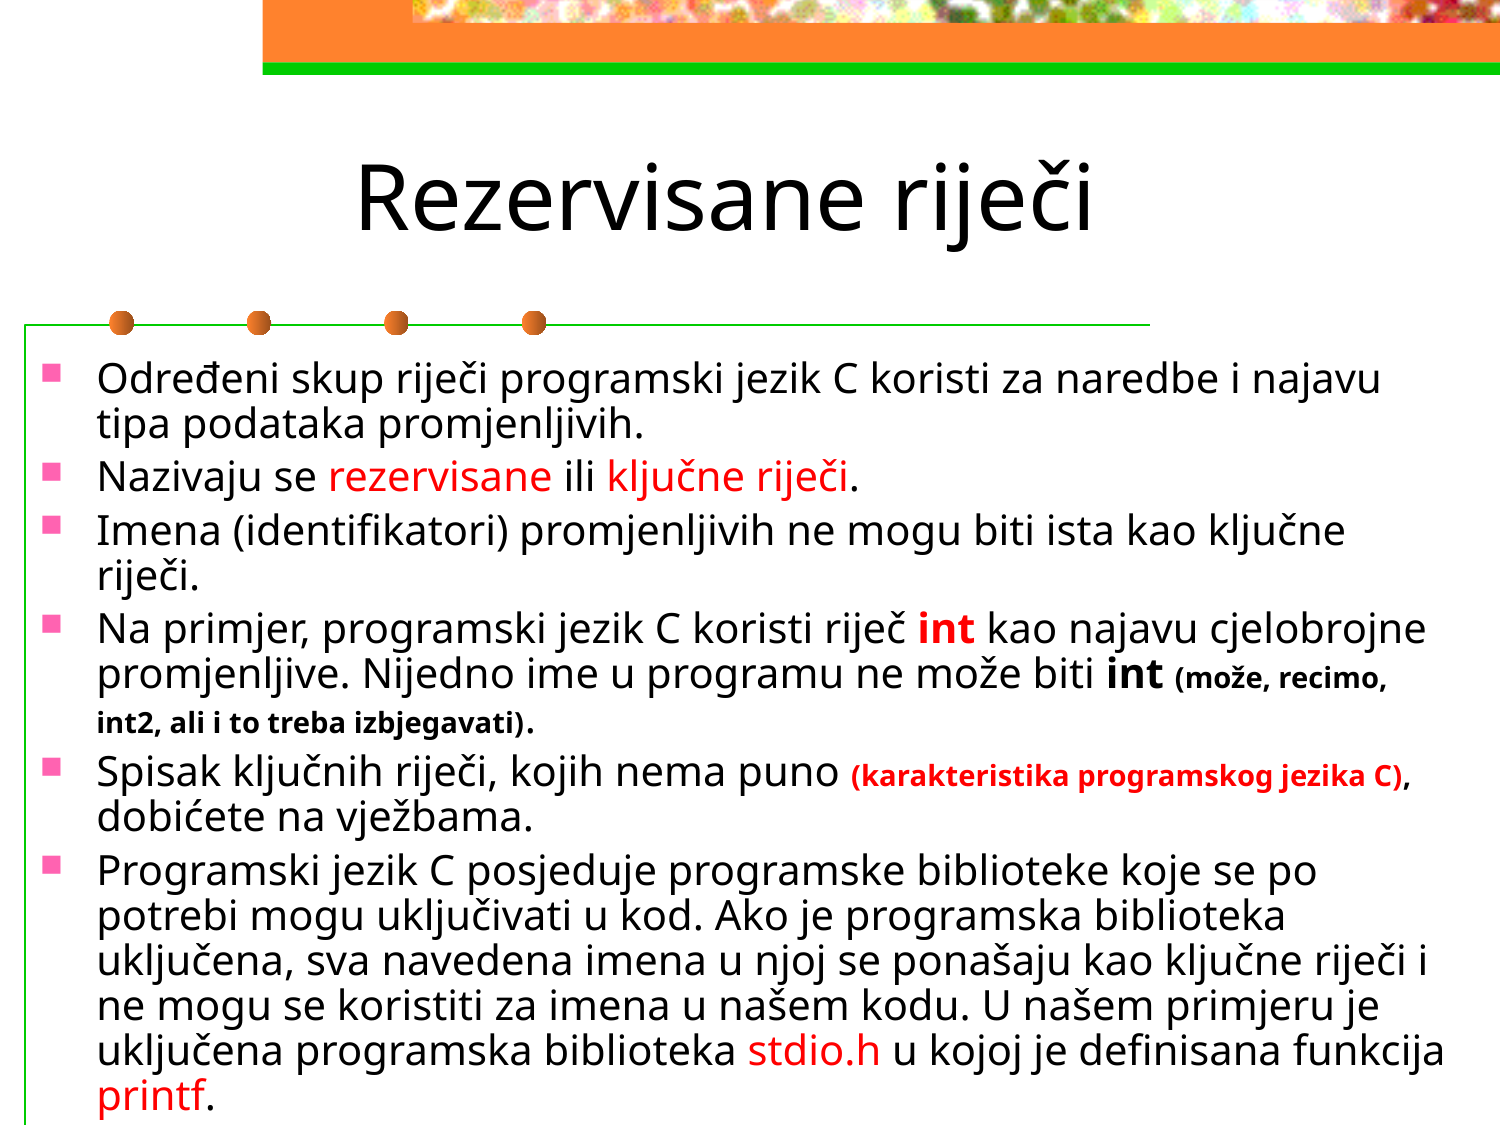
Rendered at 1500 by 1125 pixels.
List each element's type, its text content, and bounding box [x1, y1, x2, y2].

picture [412, 0, 1500, 23]
list Određeni skup riječi programski jezik C koristi za naredbe i najavu tipa podataka promjenljivih. Nazivaju se rezervisane ili ključne riječi. Imena (identifikatori) promjenljivih ne mogu biti ista kao ključne riječi. Na primjer, programski jezik C koristi riječ int kao najavu cjelobrojne promjenljive. Nijedno ime u programu ne može biti int (može, recimo, int2, ali i to treba izbjegavati). Spisak ključnih riječi, kojih nema puno (karakteristika programskog jezika C), dobićete na vježbama. Programski jezik C posjeduje programske biblioteke koje se po potrebi mogu uključivati u kod. Ako je programska biblioteka uključena, sva navedena imena u njoj se ponašaju kao ključne riječi i ne mogu se koristiti za imena u našem kodu. U našem primjeru je uključena programska biblioteka stdio.h u kojoj je definisana funkcija printf. [24, 350, 1463, 1113]
title Rezervisane riječi [87, 99, 1363, 288]
